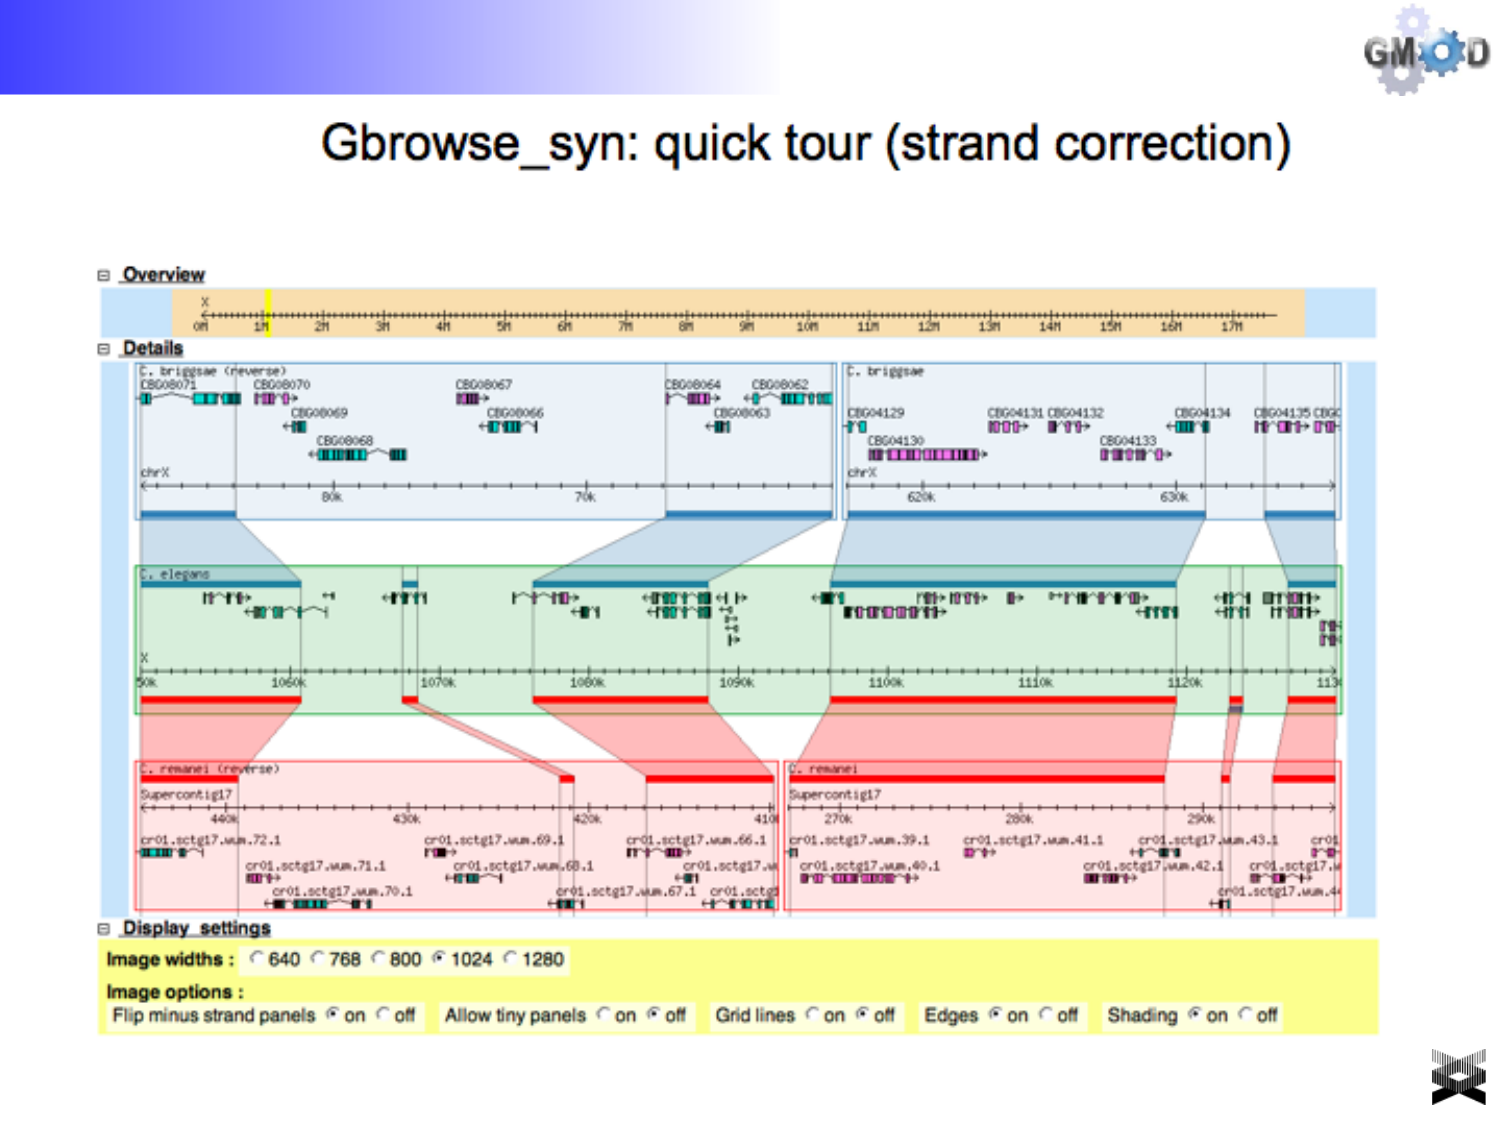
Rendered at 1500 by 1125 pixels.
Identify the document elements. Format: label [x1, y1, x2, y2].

picture [1431, 1049, 1487, 1105]
picture [72, 95, 1428, 1101]
